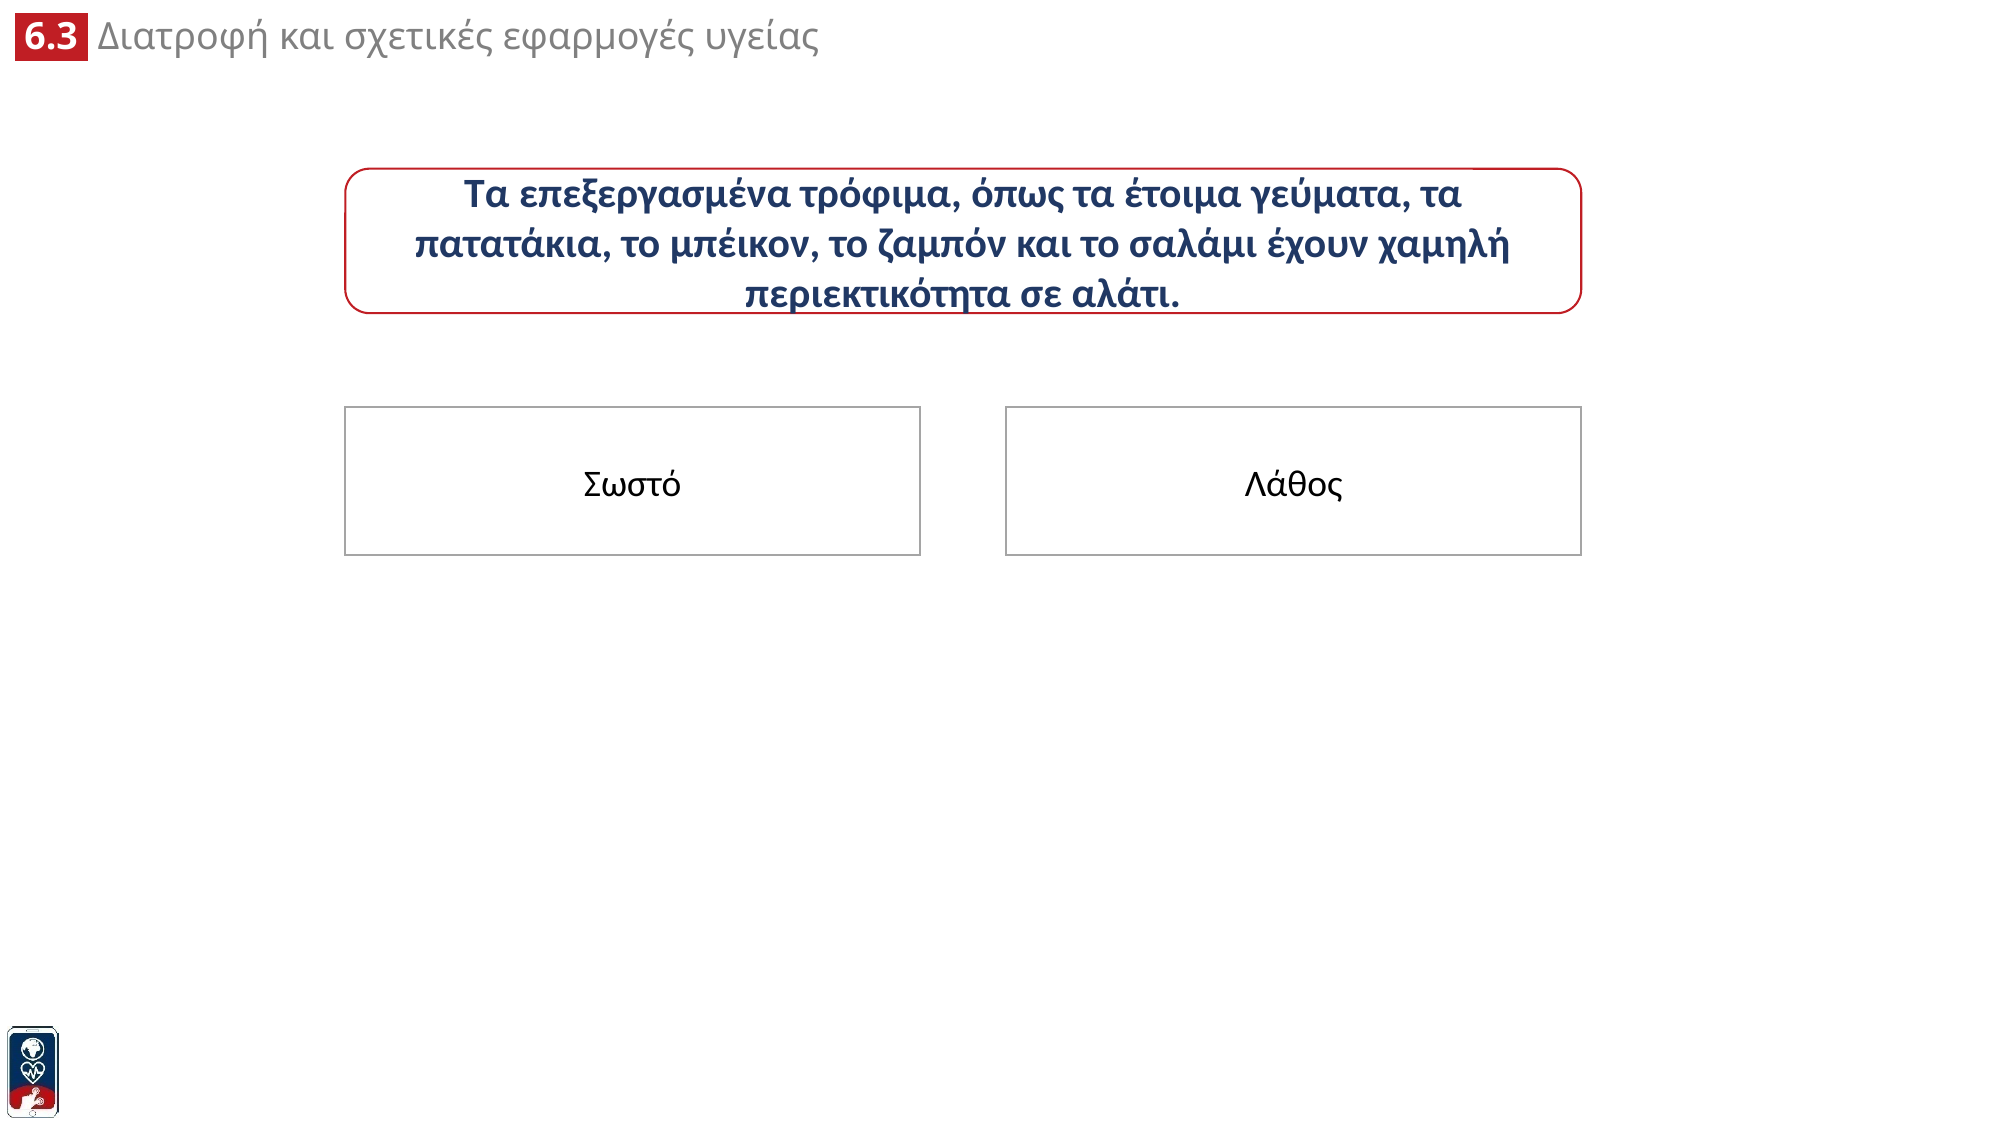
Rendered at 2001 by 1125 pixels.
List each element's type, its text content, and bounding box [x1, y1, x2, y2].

text_box Τα επεξεργασμένα τρόφιμα, όπως τα έτοιμα γεύματα, τα πατατάκια, το μπέικον, το ζαμπόν και το σαλάμι έχουν χαμηλή περιεκτικότητα σε αλάτι. [344, 167, 1583, 315]
text_box Λάθος [1005, 406, 1582, 556]
picture [7, 1026, 59, 1118]
text_box Σωστό [344, 406, 921, 556]
